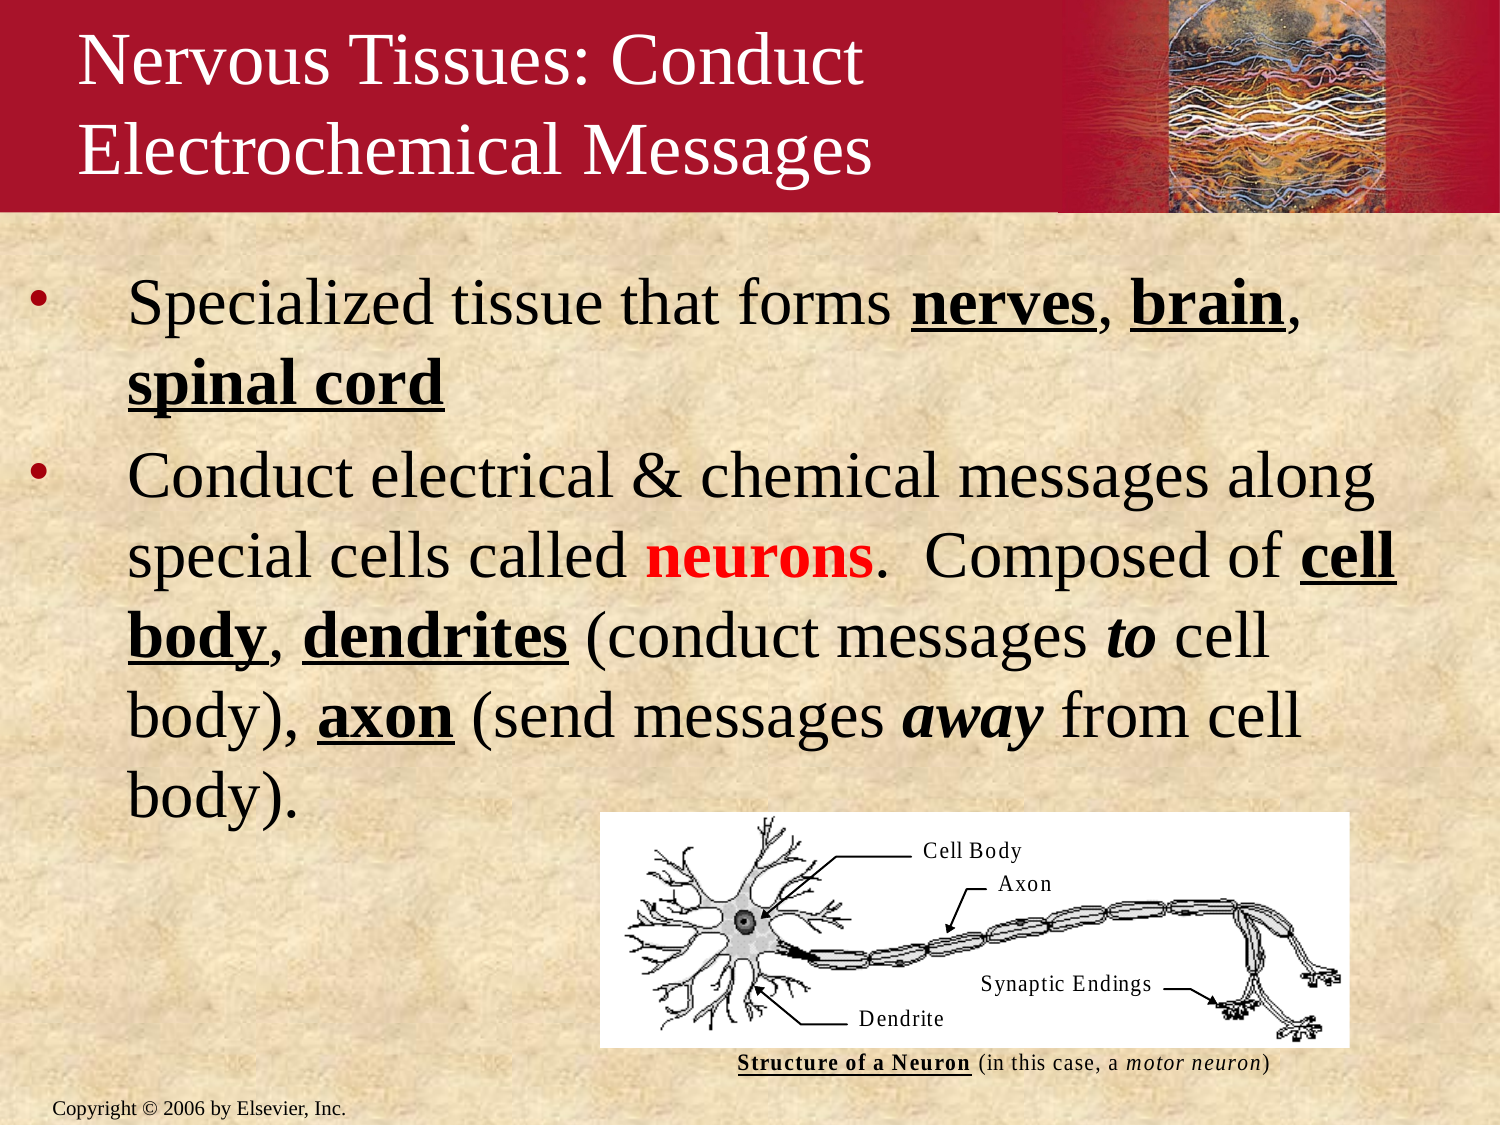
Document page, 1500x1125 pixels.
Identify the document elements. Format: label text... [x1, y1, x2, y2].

picture [0, 0, 1500, 1125]
title Nervous Tissues: Conduct Electrochemical Messages [62, 49, 1338, 151]
list Specialized tissue that forms nerves, brain, spinal cord Conduct electrical & chemical messages along special cells called neurons. Composed of cell body, dendrites (conduct messages to cell body), axon (send messages away from cell body). [12, 249, 1476, 863]
